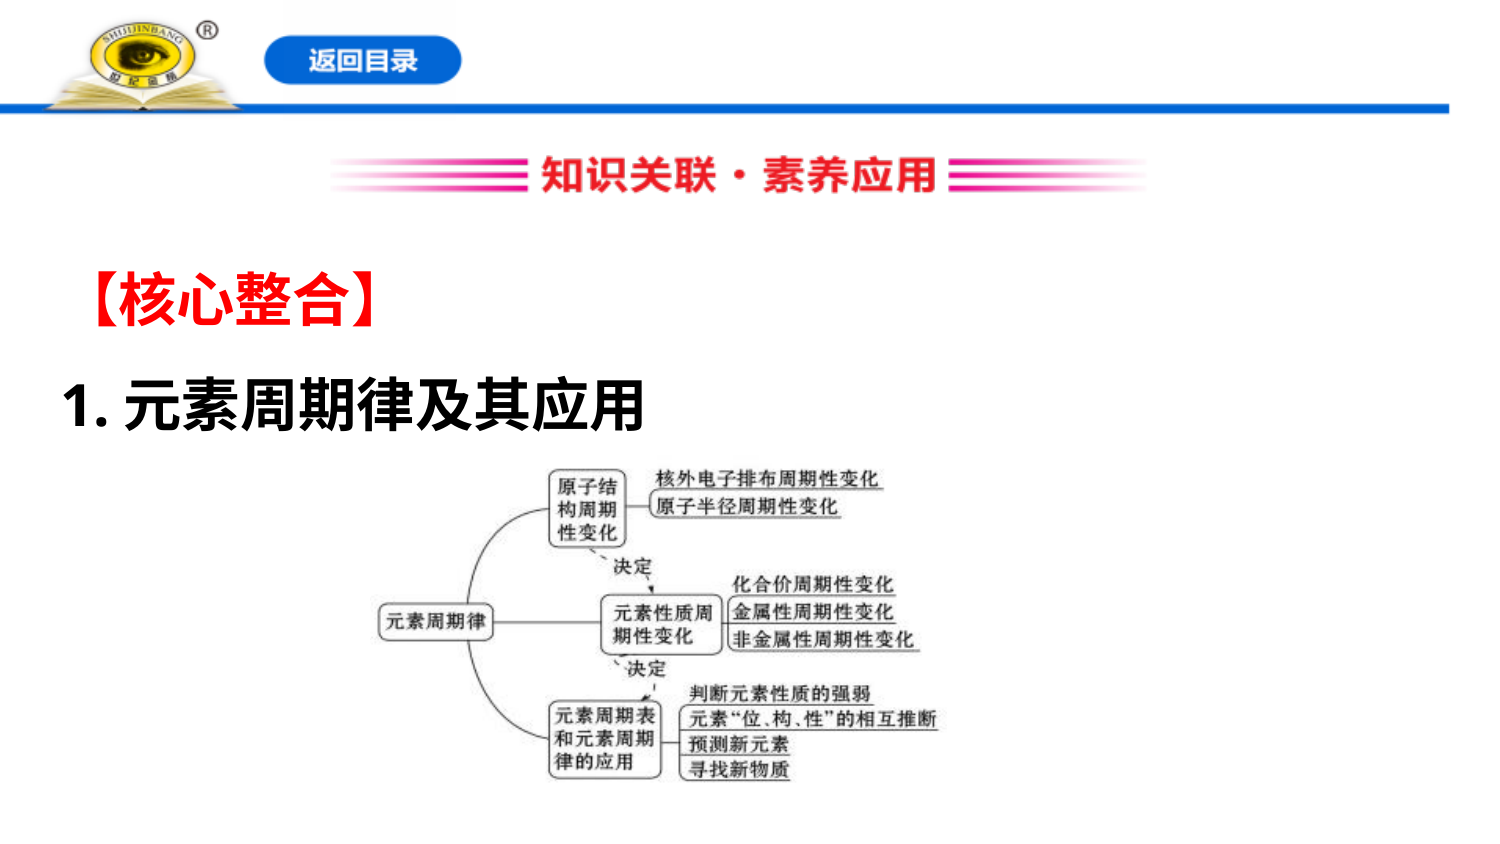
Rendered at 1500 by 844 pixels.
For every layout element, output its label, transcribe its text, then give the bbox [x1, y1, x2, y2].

picture [0, 0, 1500, 844]
text_box 【核心整合】 1.元素周期律及其应用 [45, 221, 1470, 446]
